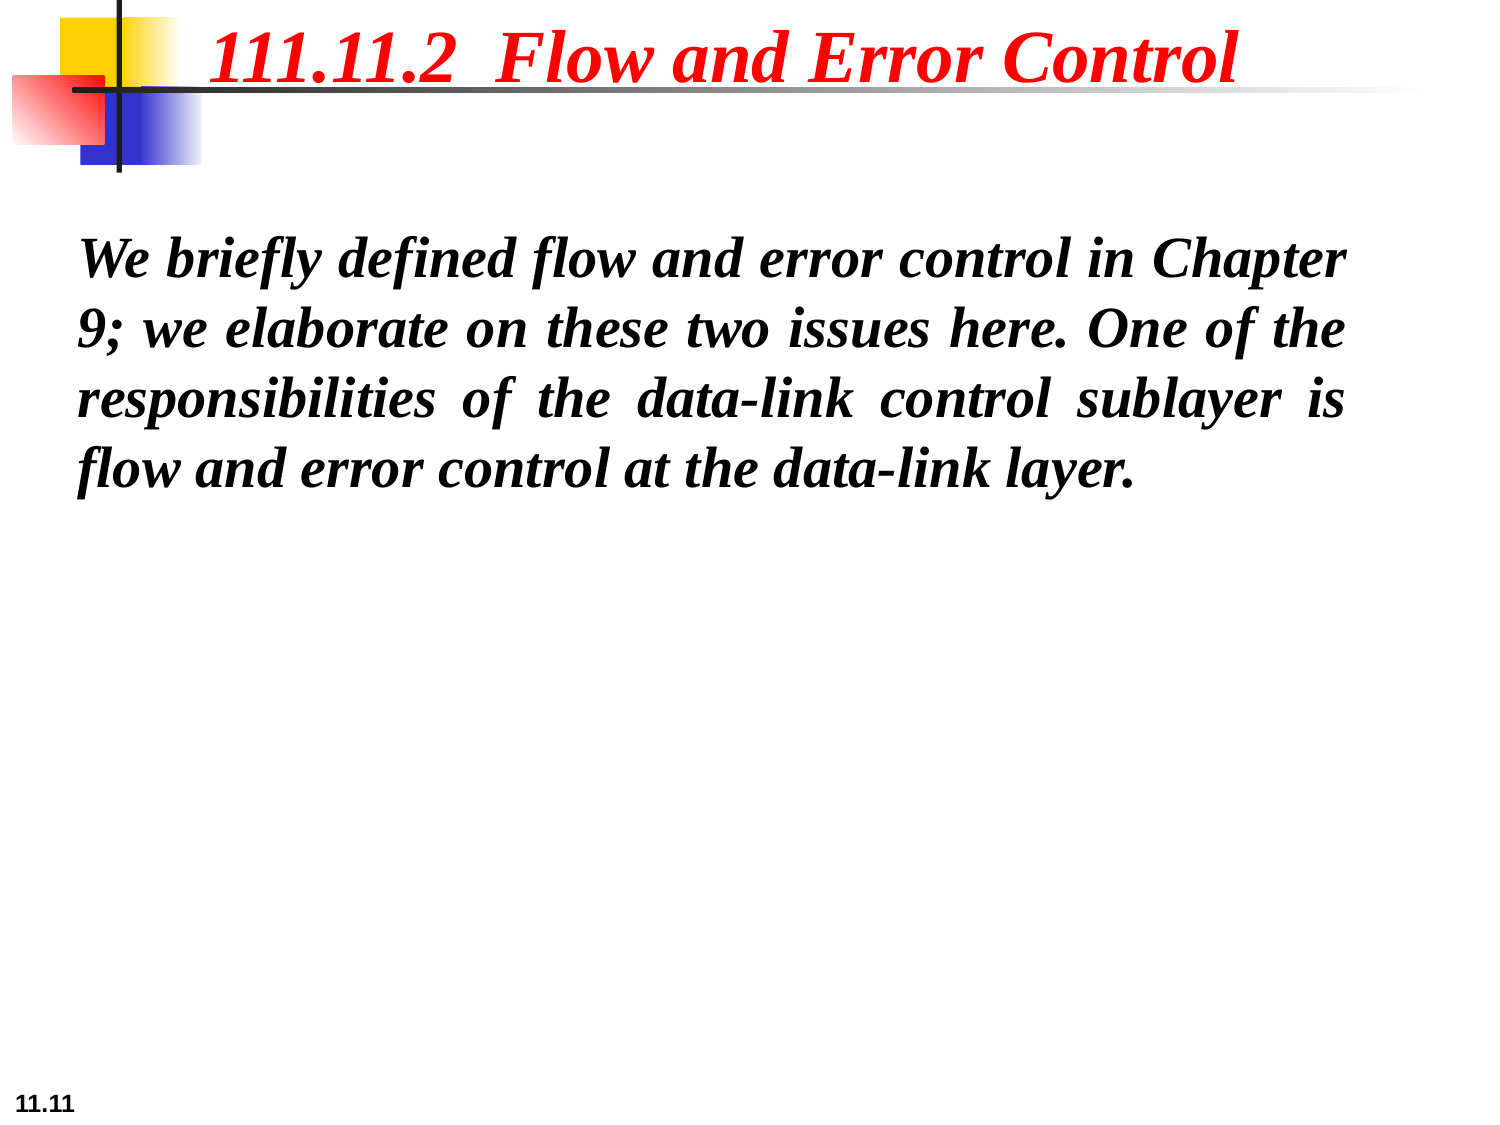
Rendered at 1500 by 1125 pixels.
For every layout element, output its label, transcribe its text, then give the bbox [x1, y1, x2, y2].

text_box [1255, 87, 1423, 93]
text_box [122, 93, 141, 165]
text_box [12, 75, 105, 145]
text_box 111.11.2 Flow and Error Control [193, 0, 1255, 105]
slide_number 11.11 [0, 1049, 313, 1125]
text_box We briefly defined flow and error control in Chapter 9; we elaborate on these two issues here. One of the responsibilities of the data-link control sublayer is flow and error control at the data-link layer. [62, 212, 1363, 507]
text_box [141, 93, 202, 165]
text_box [122, 17, 177, 86]
text_box [72, 87, 193, 93]
text_box [116, 93, 122, 173]
text_box [60, 17, 116, 86]
text_box [80, 93, 116, 165]
text_box [116, 0, 122, 87]
